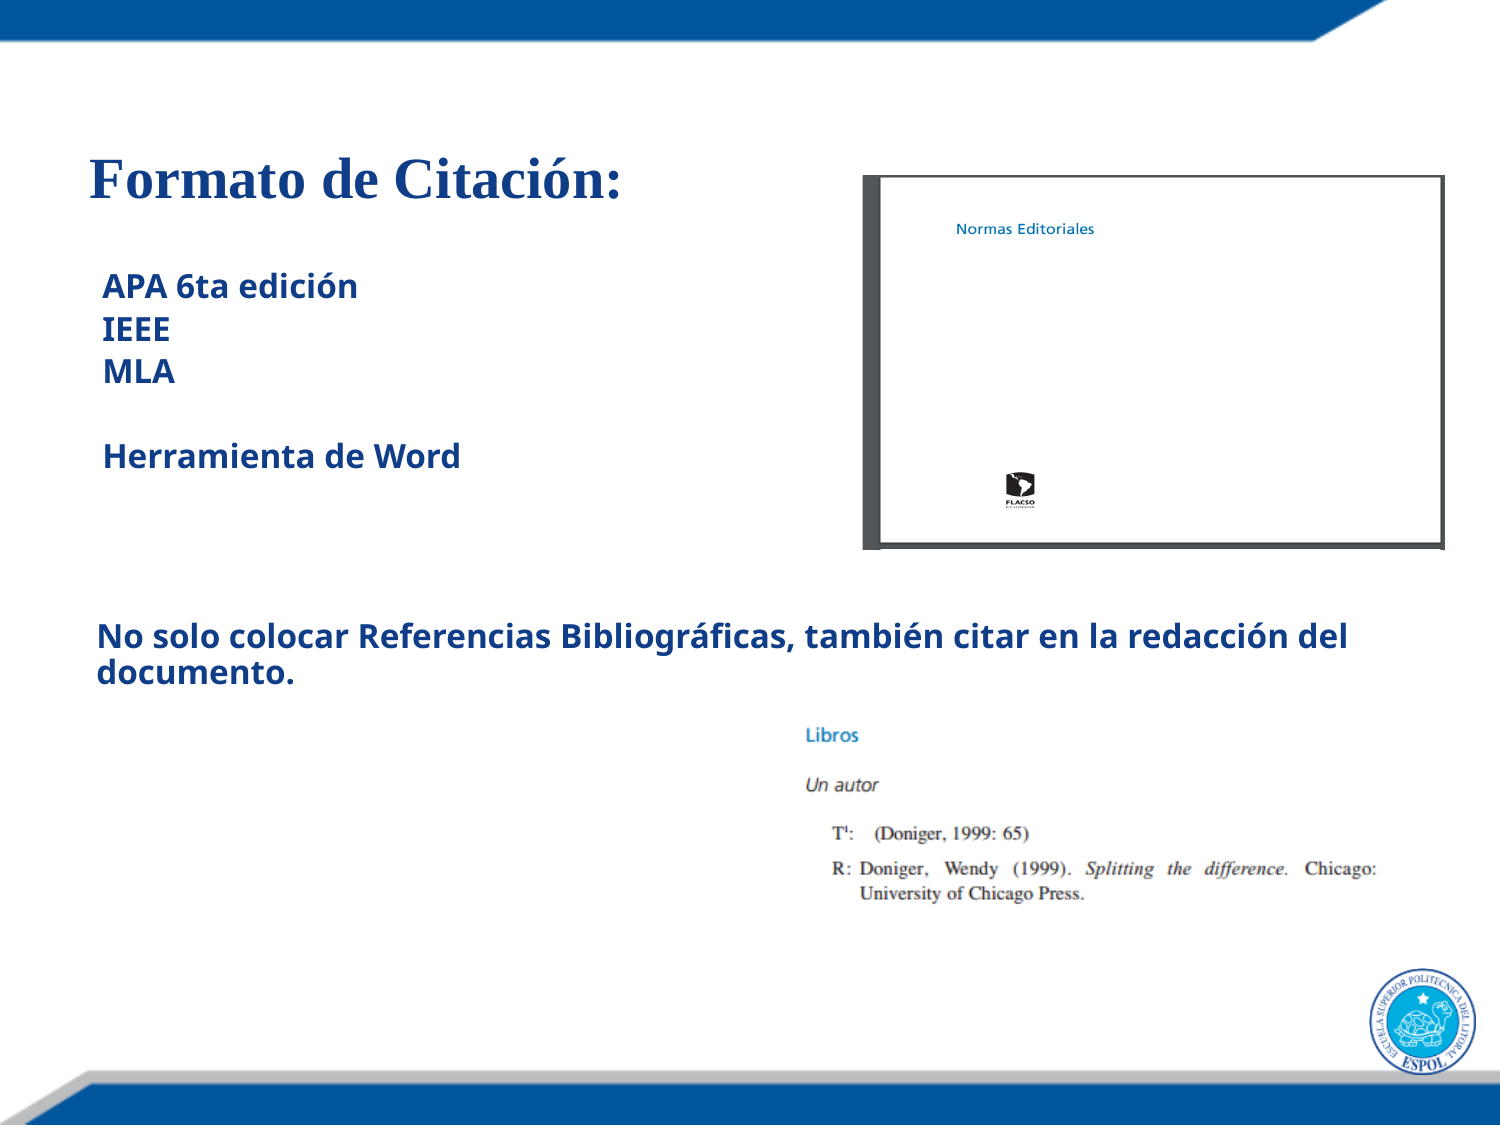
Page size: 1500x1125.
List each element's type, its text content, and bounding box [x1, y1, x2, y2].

text_box APA 6ta edición IEEE MLA Herramienta de Word [87, 262, 1425, 580]
text_box [412, 412, 1475, 613]
text_box Formato de Citación: [0, 82, 1450, 195]
text_box No solo colocar Referencias Bibliográficas, también citar en la redacción del documento. [81, 612, 1420, 796]
picture [0, 0, 1500, 1125]
